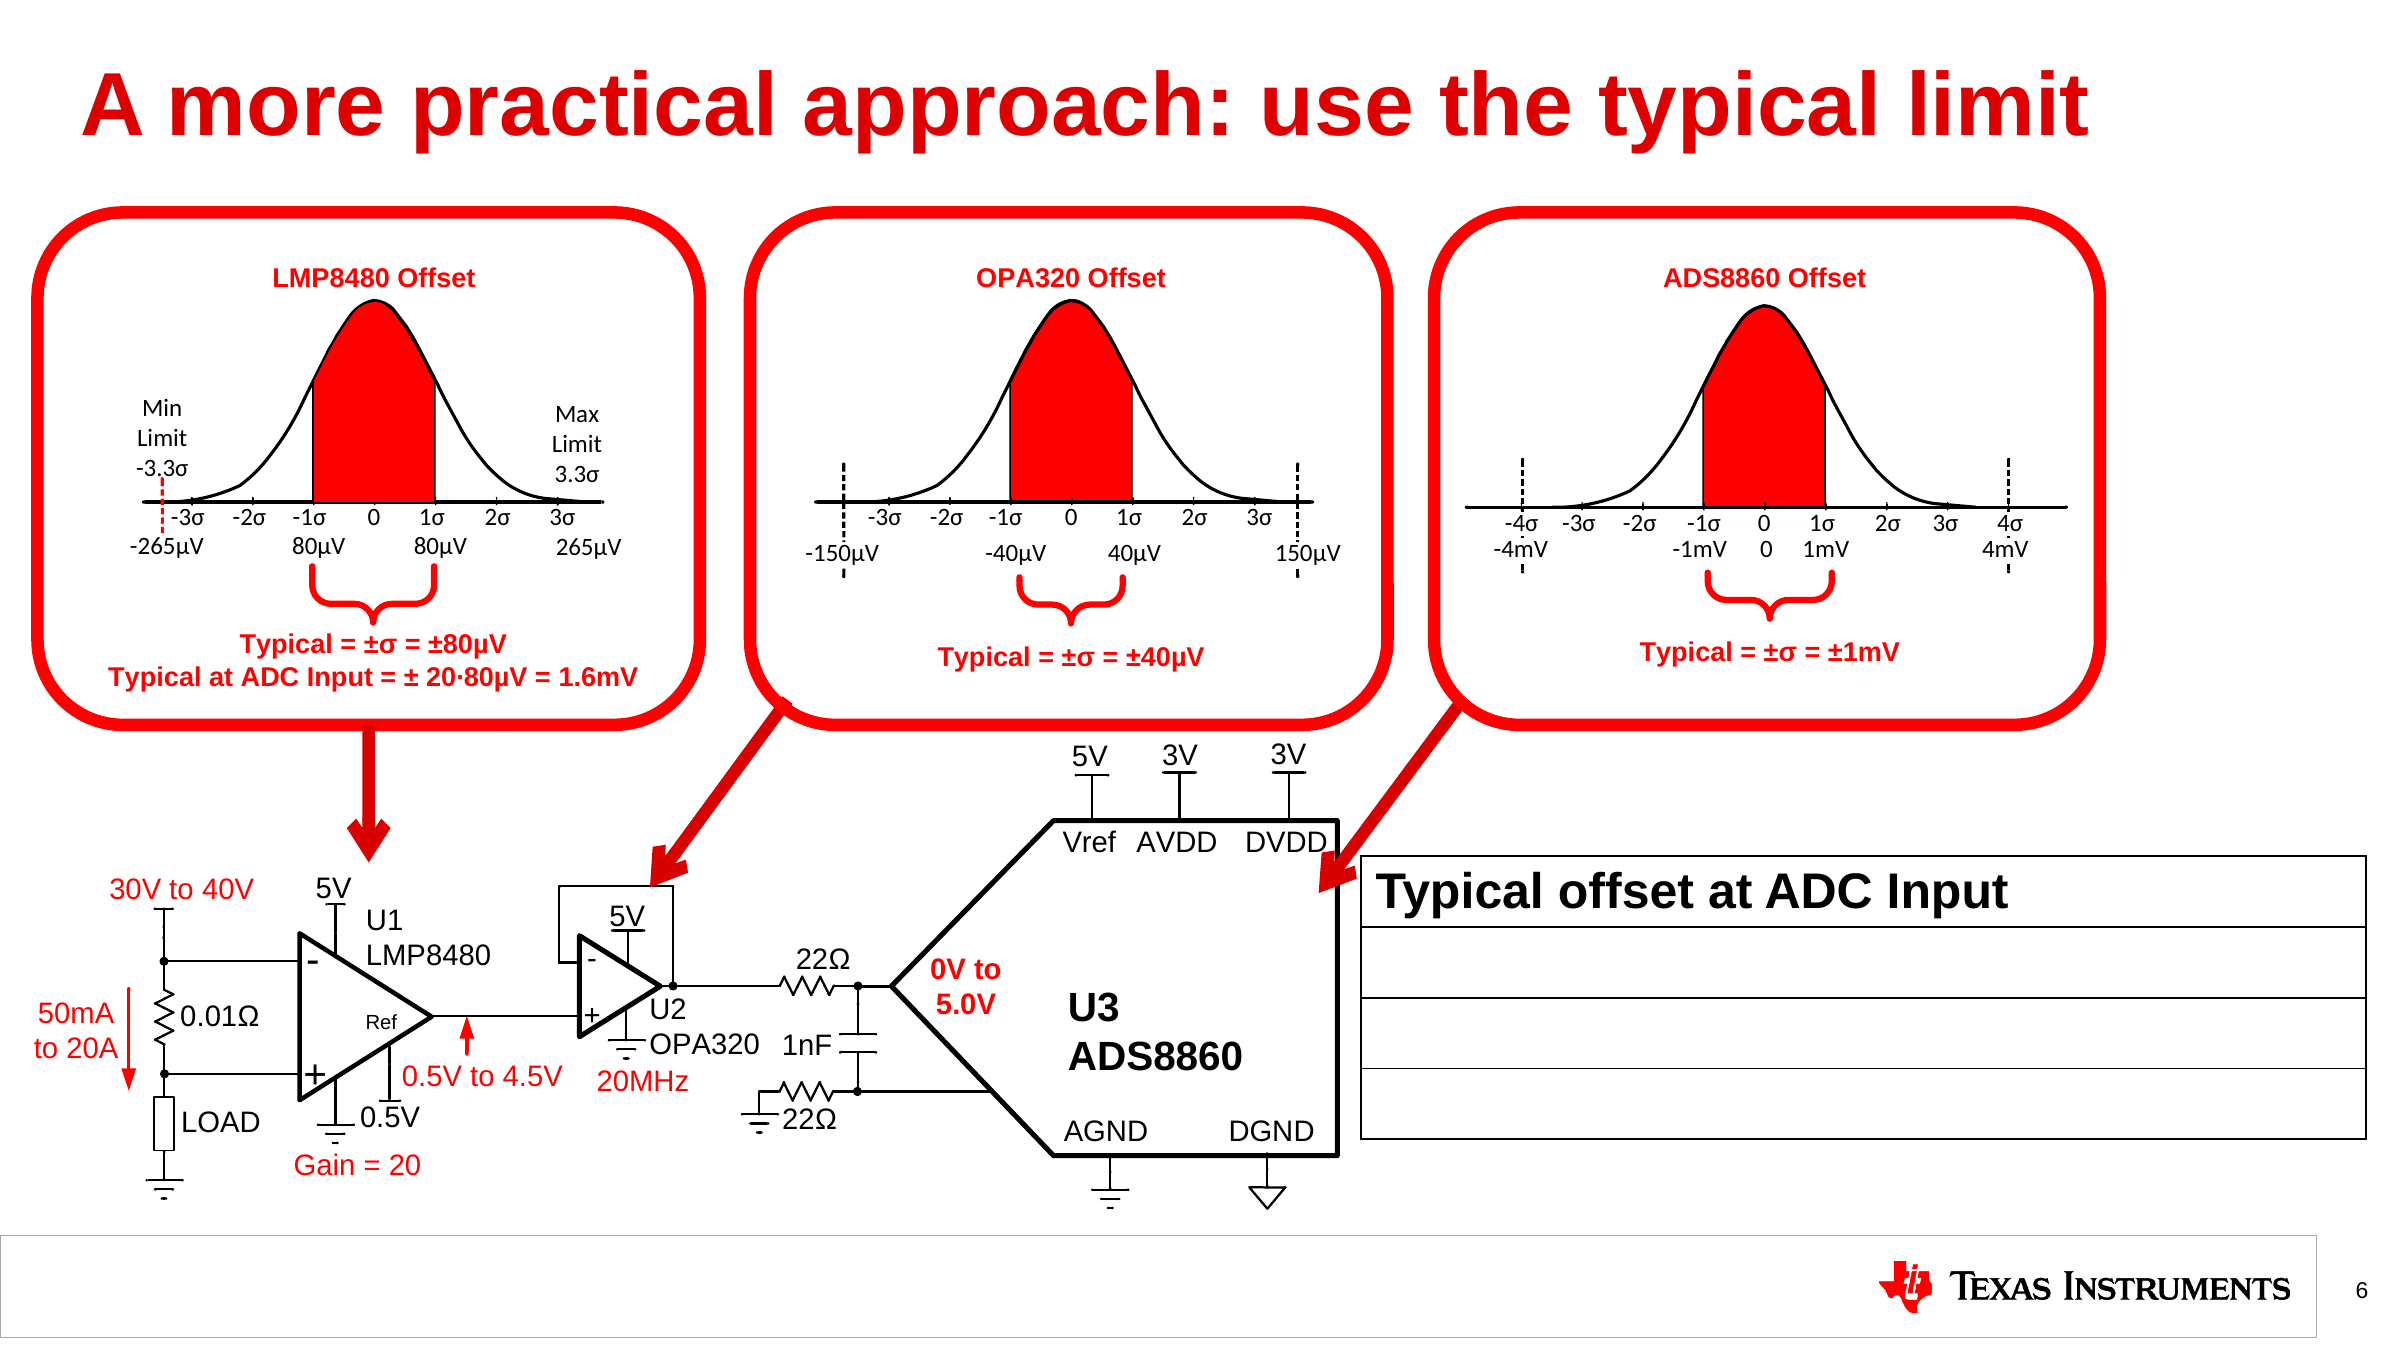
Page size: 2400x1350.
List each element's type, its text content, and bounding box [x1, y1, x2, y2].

picture [1879, 1261, 2290, 1265]
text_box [91, 253, 670, 709]
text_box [24, 734, 1350, 1213]
text_box [747, 210, 1390, 698]
slide_number 6 [1828, 1265, 2389, 1307]
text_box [781, 253, 1356, 689]
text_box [1318, 699, 1463, 894]
title A more practical approach: use the typical limit [60, 27, 2282, 189]
text_box [787, 697, 1317, 727]
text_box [1462, 253, 2071, 684]
picture [1879, 1307, 2290, 1313]
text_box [649, 699, 788, 888]
text_box [1431, 210, 2103, 727]
text_box [35, 210, 703, 727]
